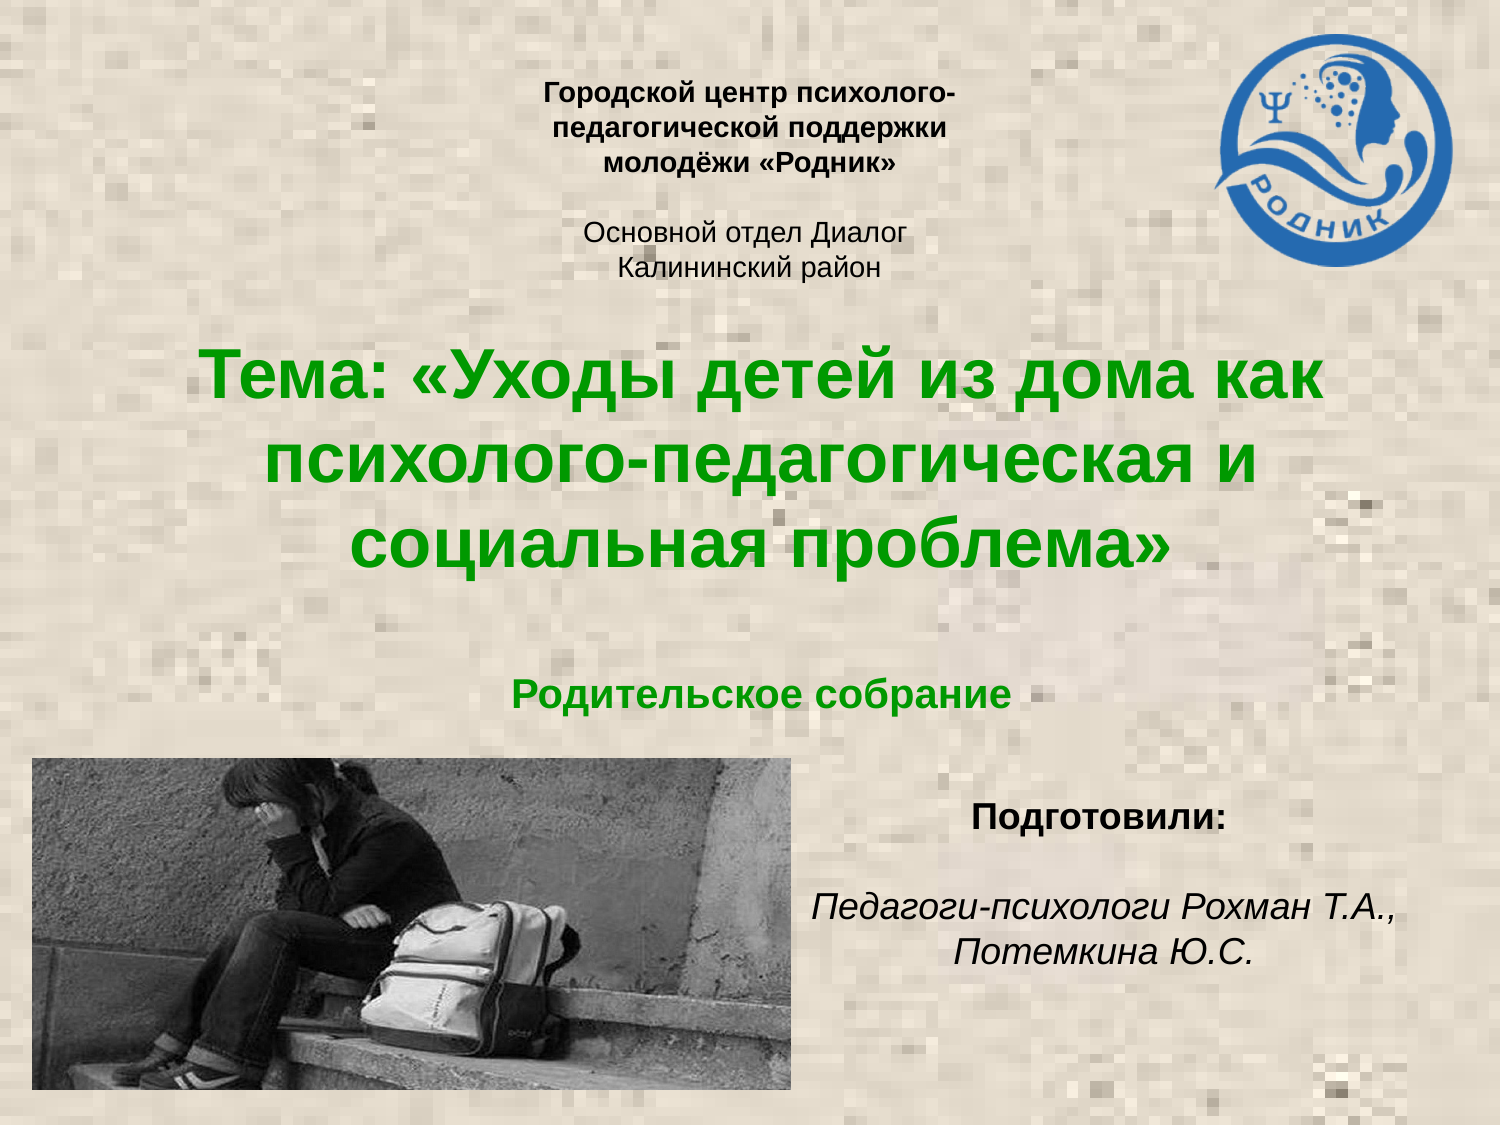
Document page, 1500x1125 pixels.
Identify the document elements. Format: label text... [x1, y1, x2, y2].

text_box Подготовили: Педагоги-психологи Рохман Т.А., Потемкина Ю.С. [773, 704, 1436, 834]
text_box Городской центр психолого- педагогической поддержки молодёжи «Родник» Основной отдел Диалог Калининский район [100, 66, 1400, 291]
title Тема: «Уходы детей из дома как психолого-педагогическая и социальная проблема» Родительское собрание [112, 373, 1412, 586]
picture [0, 0, 1500, 1125]
